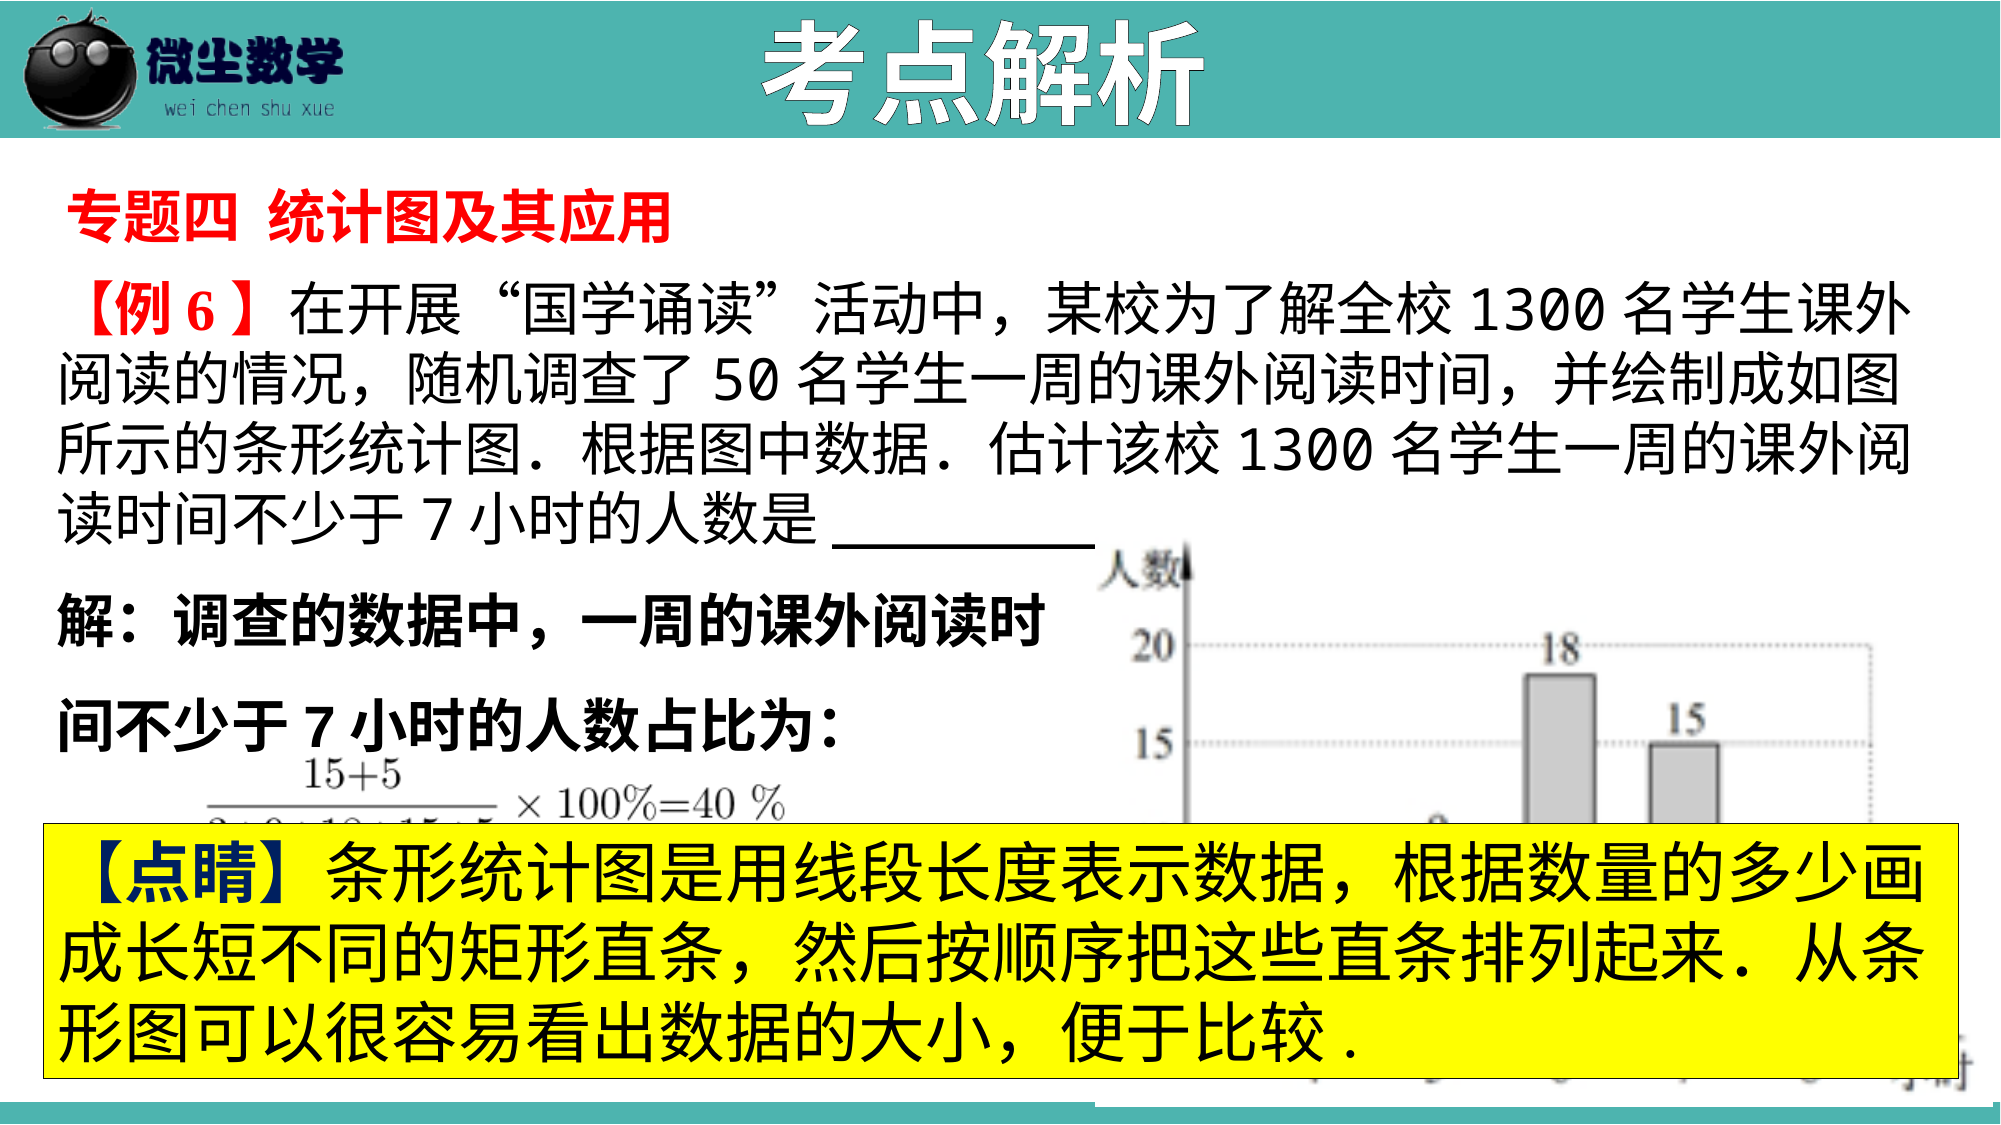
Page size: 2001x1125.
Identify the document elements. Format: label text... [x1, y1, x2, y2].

text_box 考点解析 [742, 0, 1223, 146]
picture [0, 1, 2001, 1124]
text_box 【例6】在开展“国学诵读”活动中，某校为了解全校1300名学生课外阅读的情况，随机调查了50名学生一周的课外阅读时间，并绘制成如图所示的条形统计图．根据图中数据．估计该校1300名学生一周的课外阅读时间不少于7小时的人数是__________． [41, 264, 1957, 542]
text_box 【点睛】条形统计图是用线段长度表示数据，根据数量的多少画成长短不同的矩形直条，然后按顺序把这些直条排列起来．从条形图可以很容易看出数据的大小，便于比较. [43, 1074, 1095, 1079]
text_box 专题四 统计图及其应用 [51, 172, 690, 258]
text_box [41, 542, 1096, 1074]
